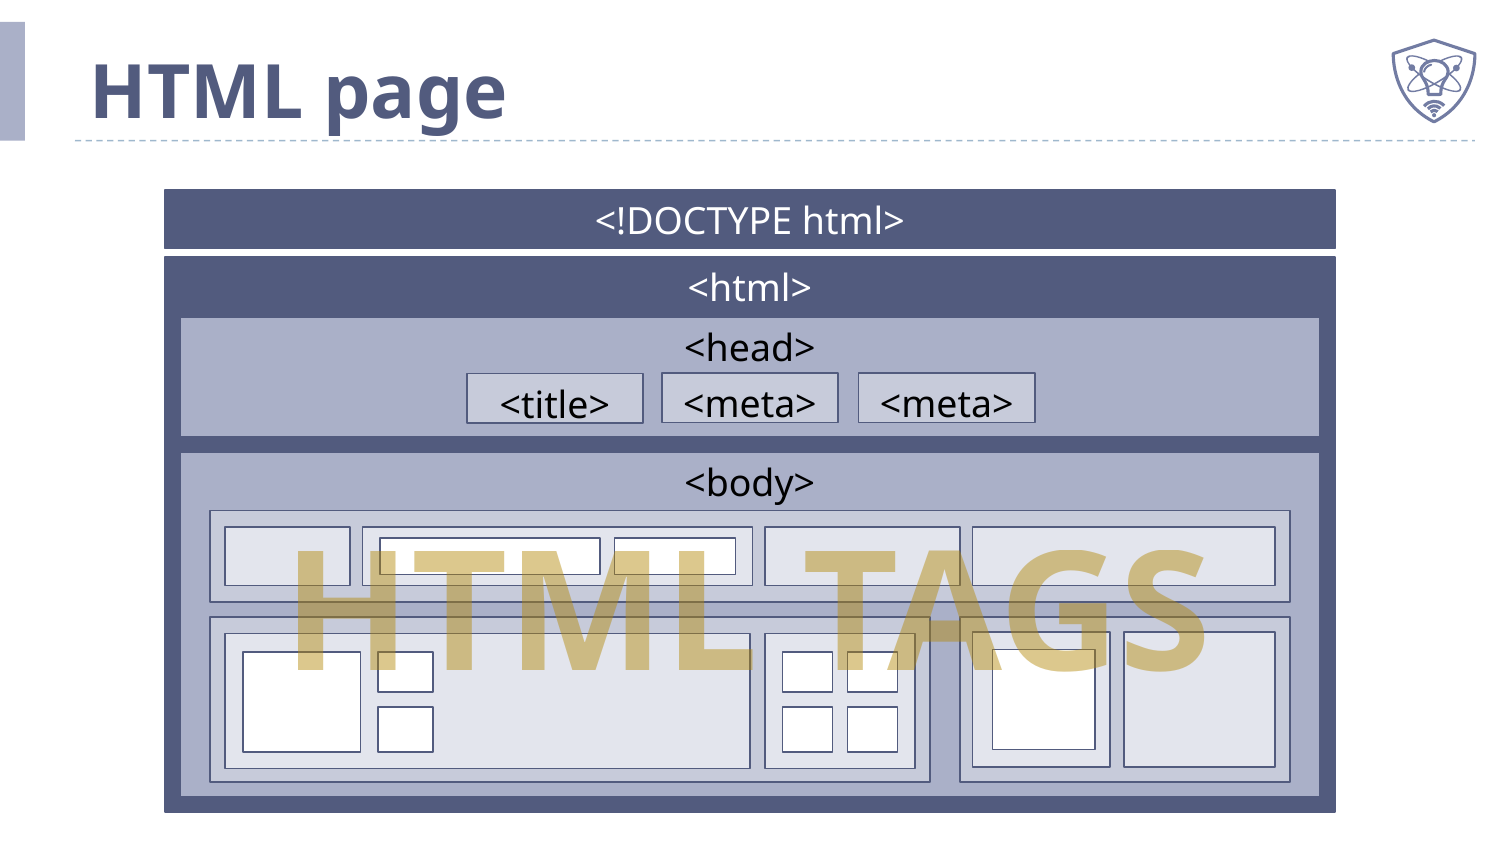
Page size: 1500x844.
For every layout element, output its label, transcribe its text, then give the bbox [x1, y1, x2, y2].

text_box HTML TAGS [0, 496, 1500, 712]
text_box <html> [163, 255, 1337, 496]
text_box [846, 712, 899, 753]
text_box <body> [178, 450, 1322, 496]
title HTML page [75, 28, 1475, 141]
text_box <html> [163, 712, 1337, 813]
text_box [991, 712, 1097, 751]
text_box <meta> [857, 372, 1037, 424]
text_box [971, 712, 1112, 768]
text_box <title> [465, 372, 645, 425]
text_box <meta> [660, 372, 840, 424]
text_box [958, 712, 1292, 783]
text_box [763, 712, 917, 770]
text_box [377, 712, 435, 753]
text_box <body> [178, 712, 1322, 798]
text_box <head> [178, 315, 1322, 438]
text_box [1122, 712, 1277, 768]
text_box [223, 712, 752, 770]
text_box <!DOCTYPE html> [163, 188, 1337, 250]
text_box [208, 712, 932, 783]
text_box [242, 712, 362, 753]
text_box [781, 712, 834, 753]
